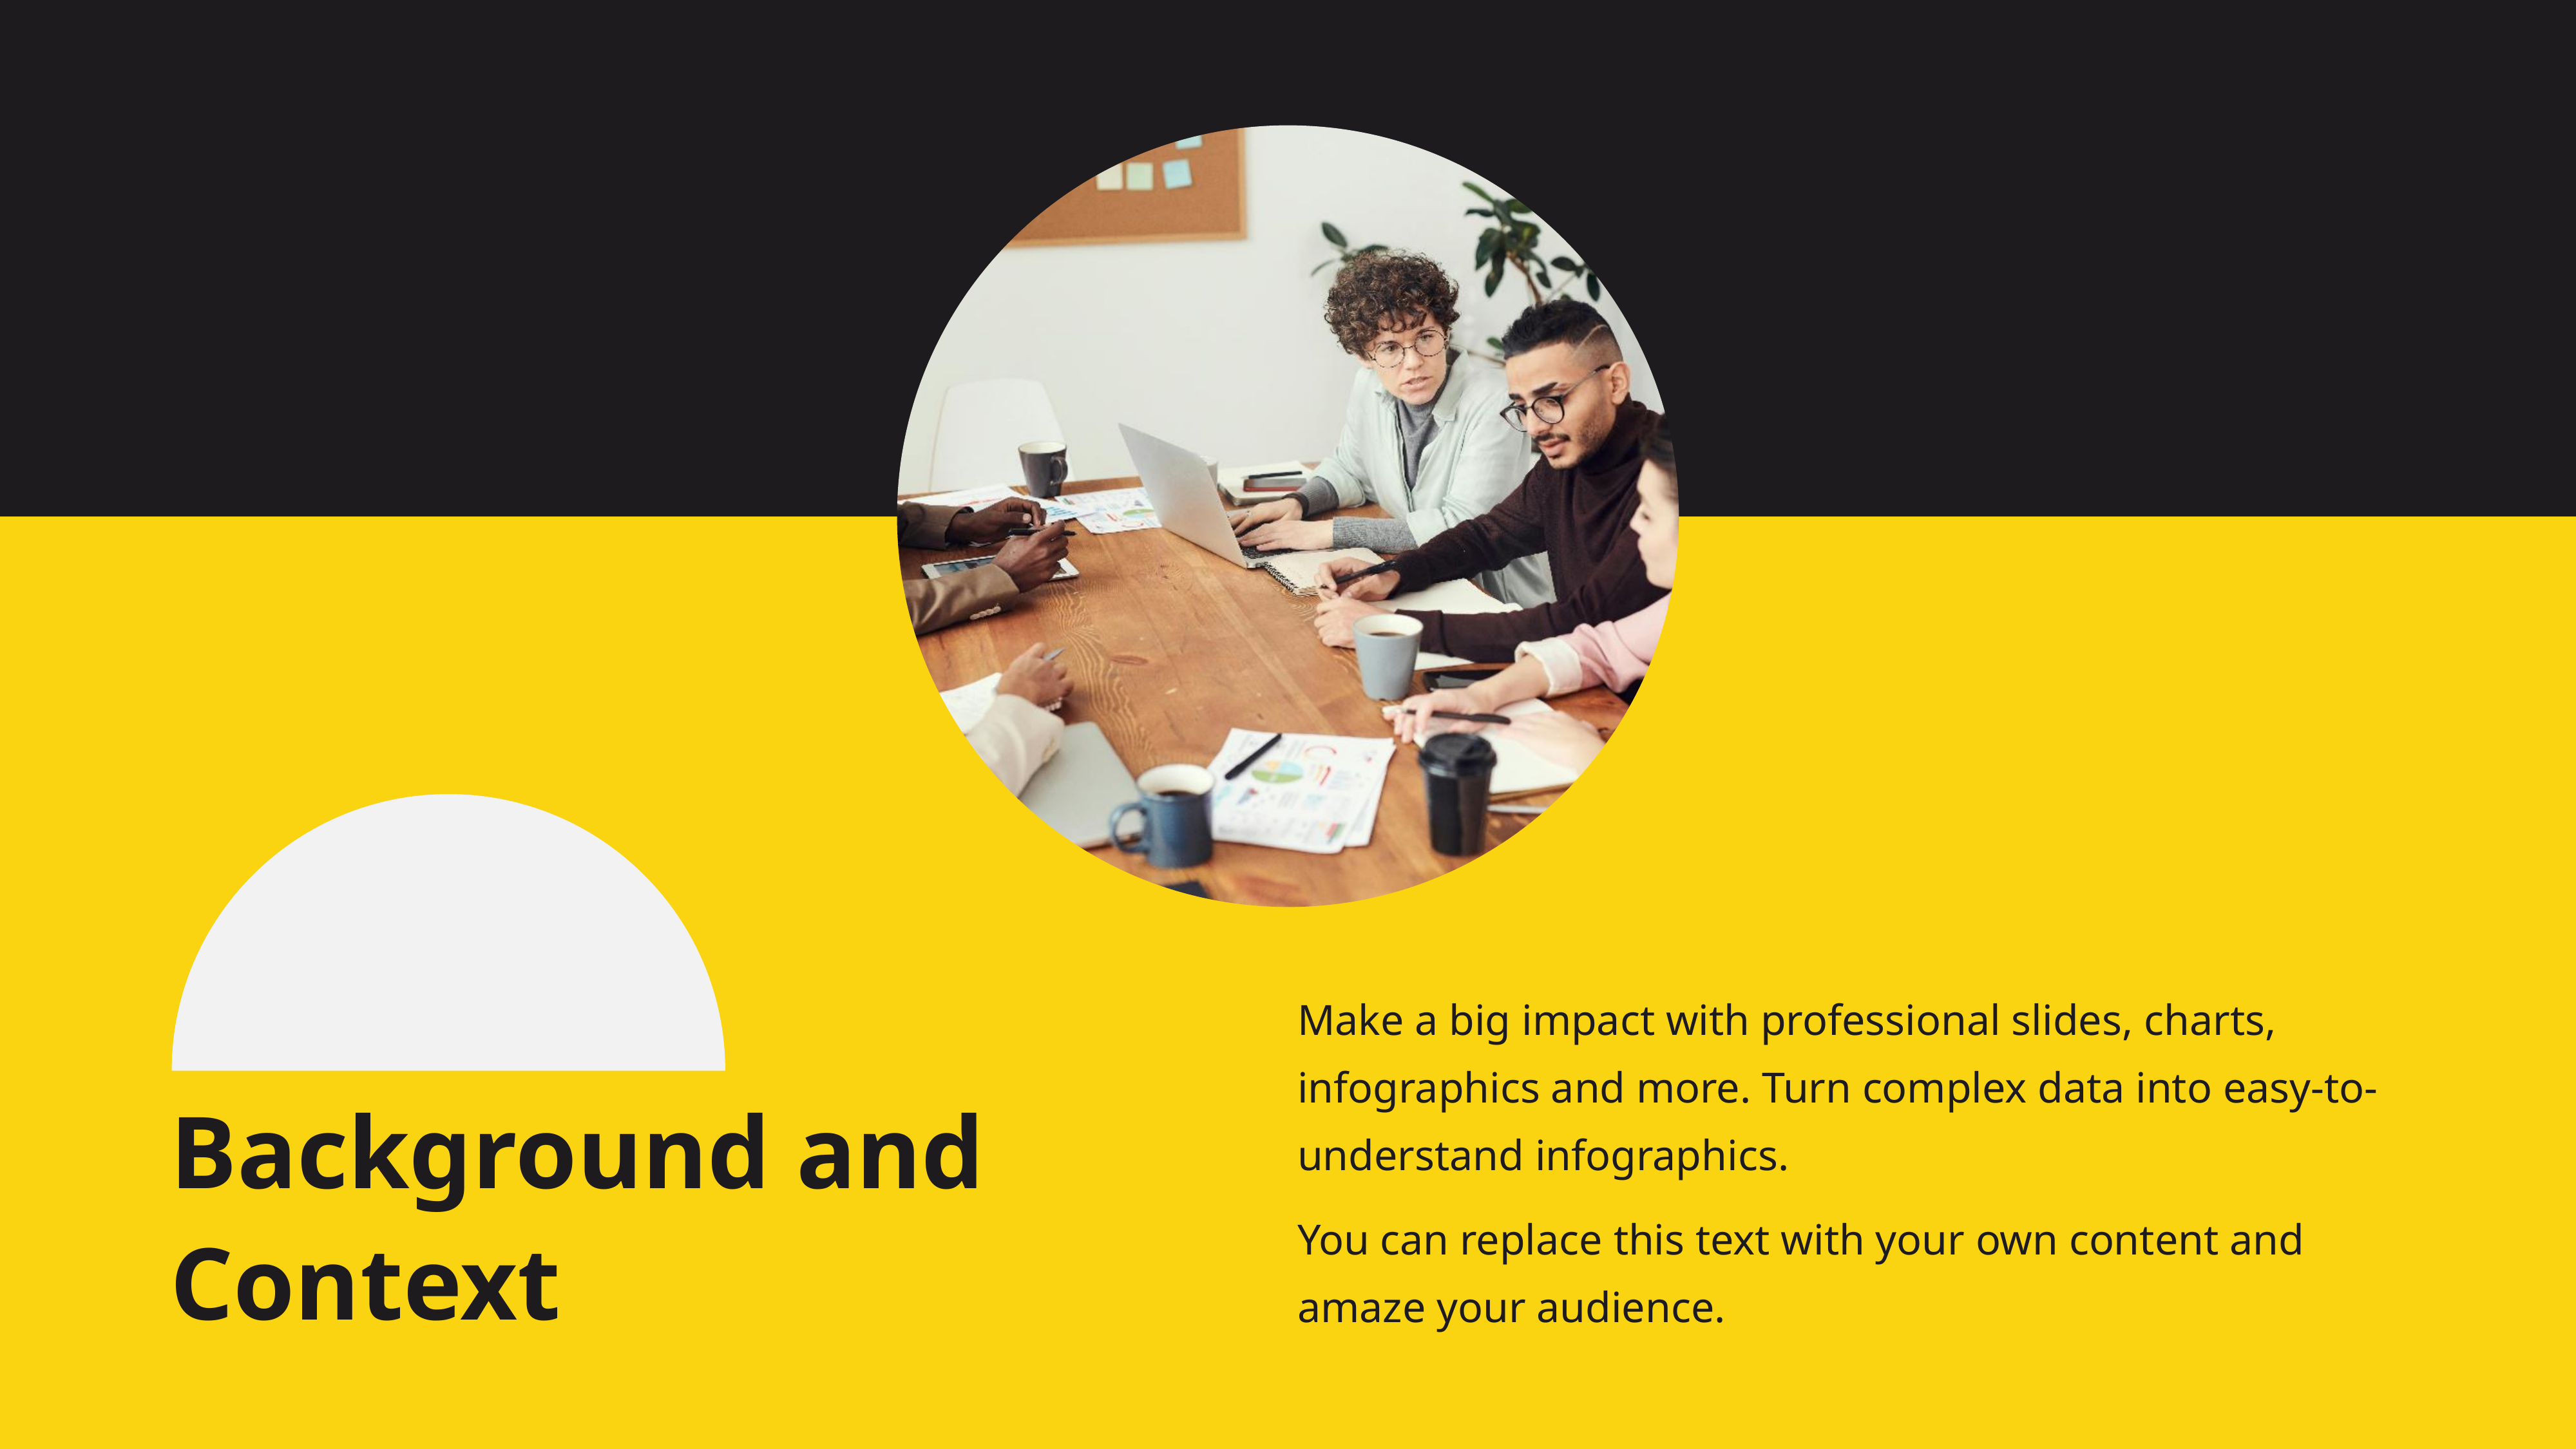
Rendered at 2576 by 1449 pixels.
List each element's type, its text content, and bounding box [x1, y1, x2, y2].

text_box [171, 793, 726, 1072]
picture [897, 125, 1679, 907]
text_box Make a big impact with professional slides, charts, infographics and more. Turn complex data into easy-to-understand infographics. You can replace this text with your own content and amaze your audience. [1288, 971, 2416, 1336]
text_box [0, 0, 2576, 517]
text_box Background and Context [160, 1072, 1172, 1345]
